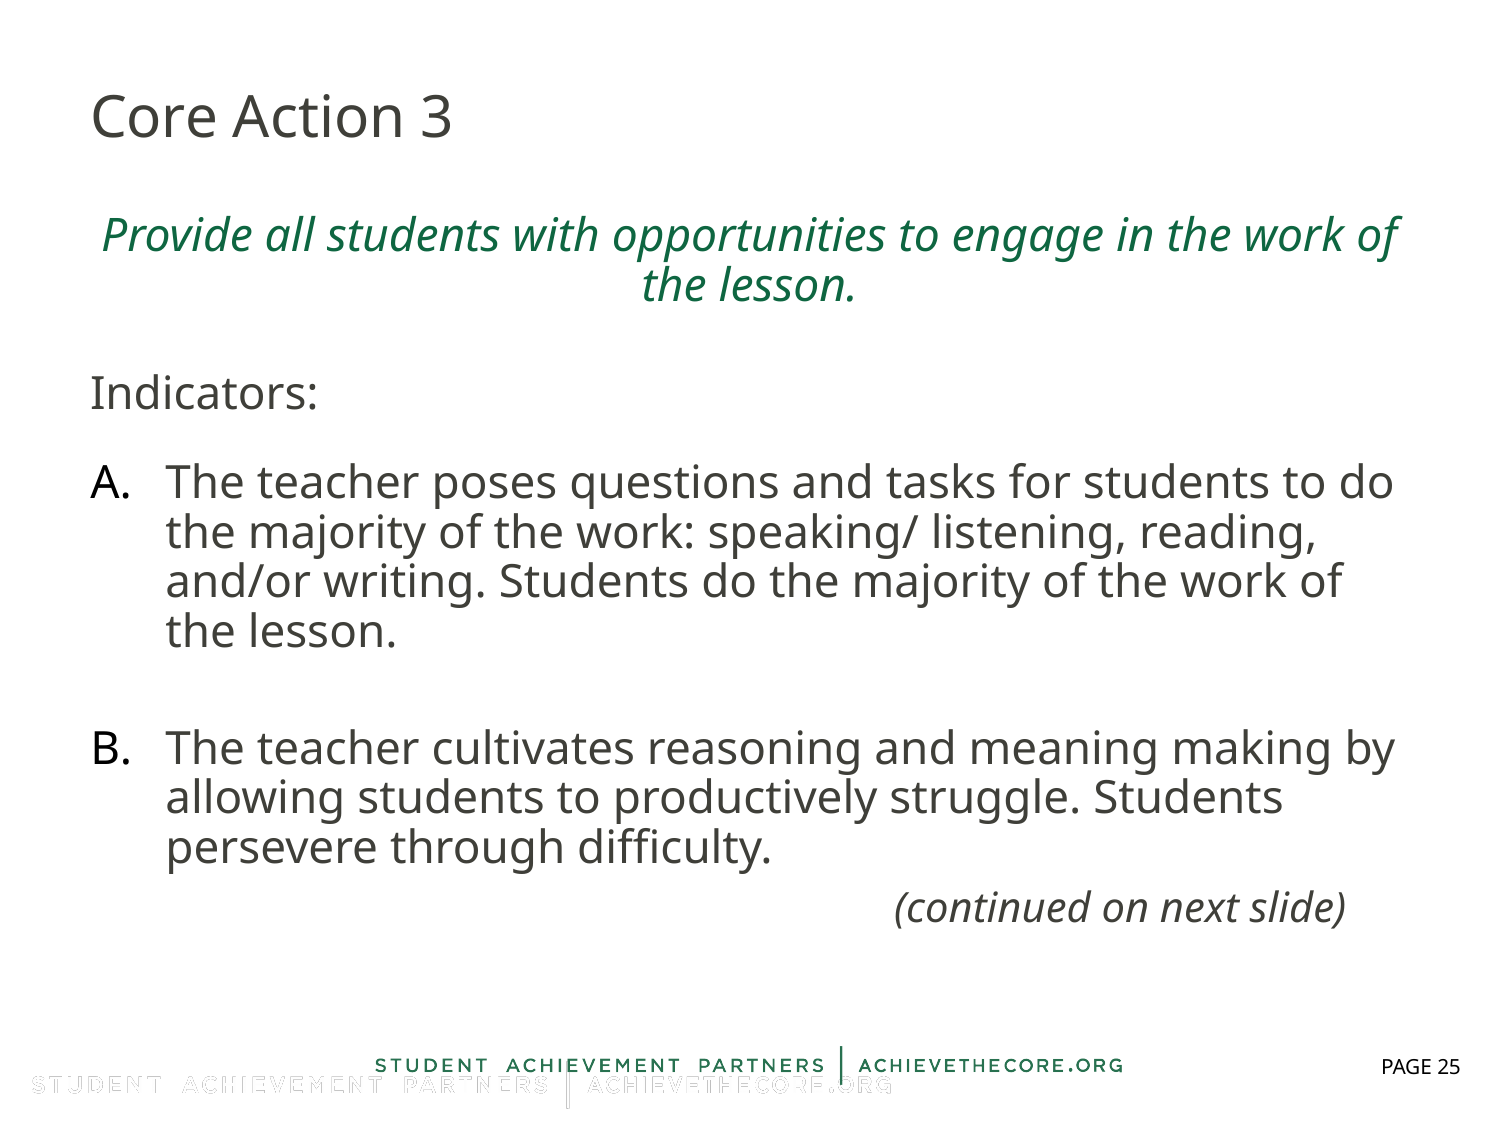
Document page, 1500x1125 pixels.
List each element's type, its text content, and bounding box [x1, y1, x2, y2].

title Core Action 3 [75, 46, 1425, 182]
picture [12, 1046, 1122, 1112]
list Provide all students with opportunities to engage in the work of the lesson. Indicators: The teacher poses questions and tasks for students to do the majority of the work: speaking/ listening, reading, and/or writing. Students do the majority of the work of the lesson. The teacher cultivates reasoning and meaning making by allowing students to productively struggle. Students persevere through difficulty. (continued on next slide) [75, 203, 1425, 1035]
